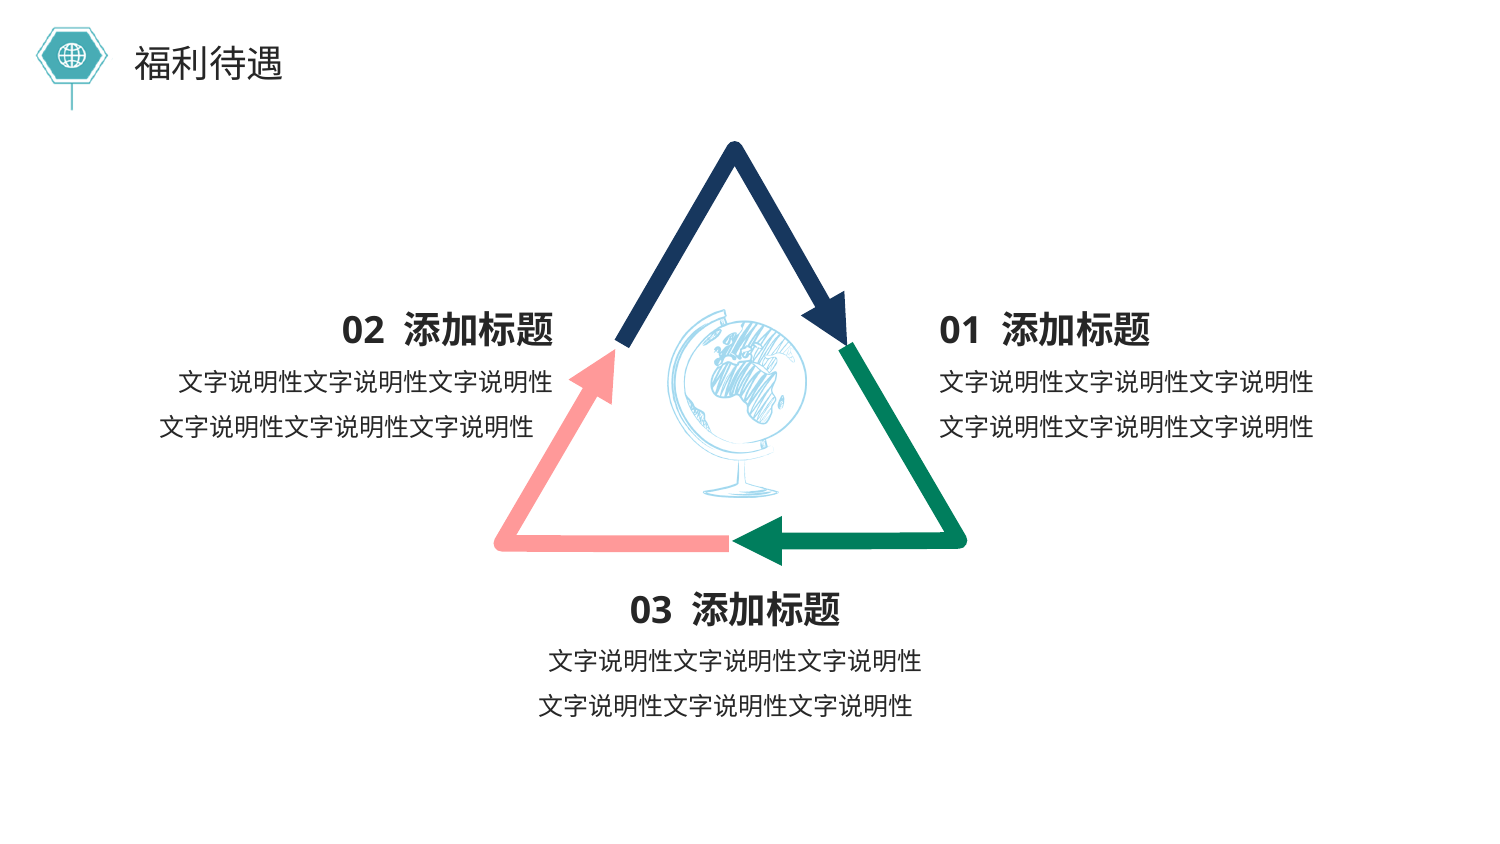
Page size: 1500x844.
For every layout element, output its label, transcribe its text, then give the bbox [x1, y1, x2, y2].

text_box 01 添加标题 文字说明性文字说明性文字说明性 文字说明性文字说明性文字说明性 [924, 276, 1348, 494]
text_box 03 添加标题 文字说明性文字说明性文字说明性 文字说明性文字说明性文字说明性 [523, 555, 948, 773]
text_box [619, 147, 848, 347]
text_box 02 添加标题 文字说明性文字说明性文字说明性 文字说明性文字说明性文字说明性 [144, 276, 569, 494]
picture [29, 20, 113, 115]
picture [666, 308, 807, 498]
text_box [731, 345, 961, 548]
text_box 福利待遇 [119, 32, 300, 93]
text_box [500, 349, 729, 546]
